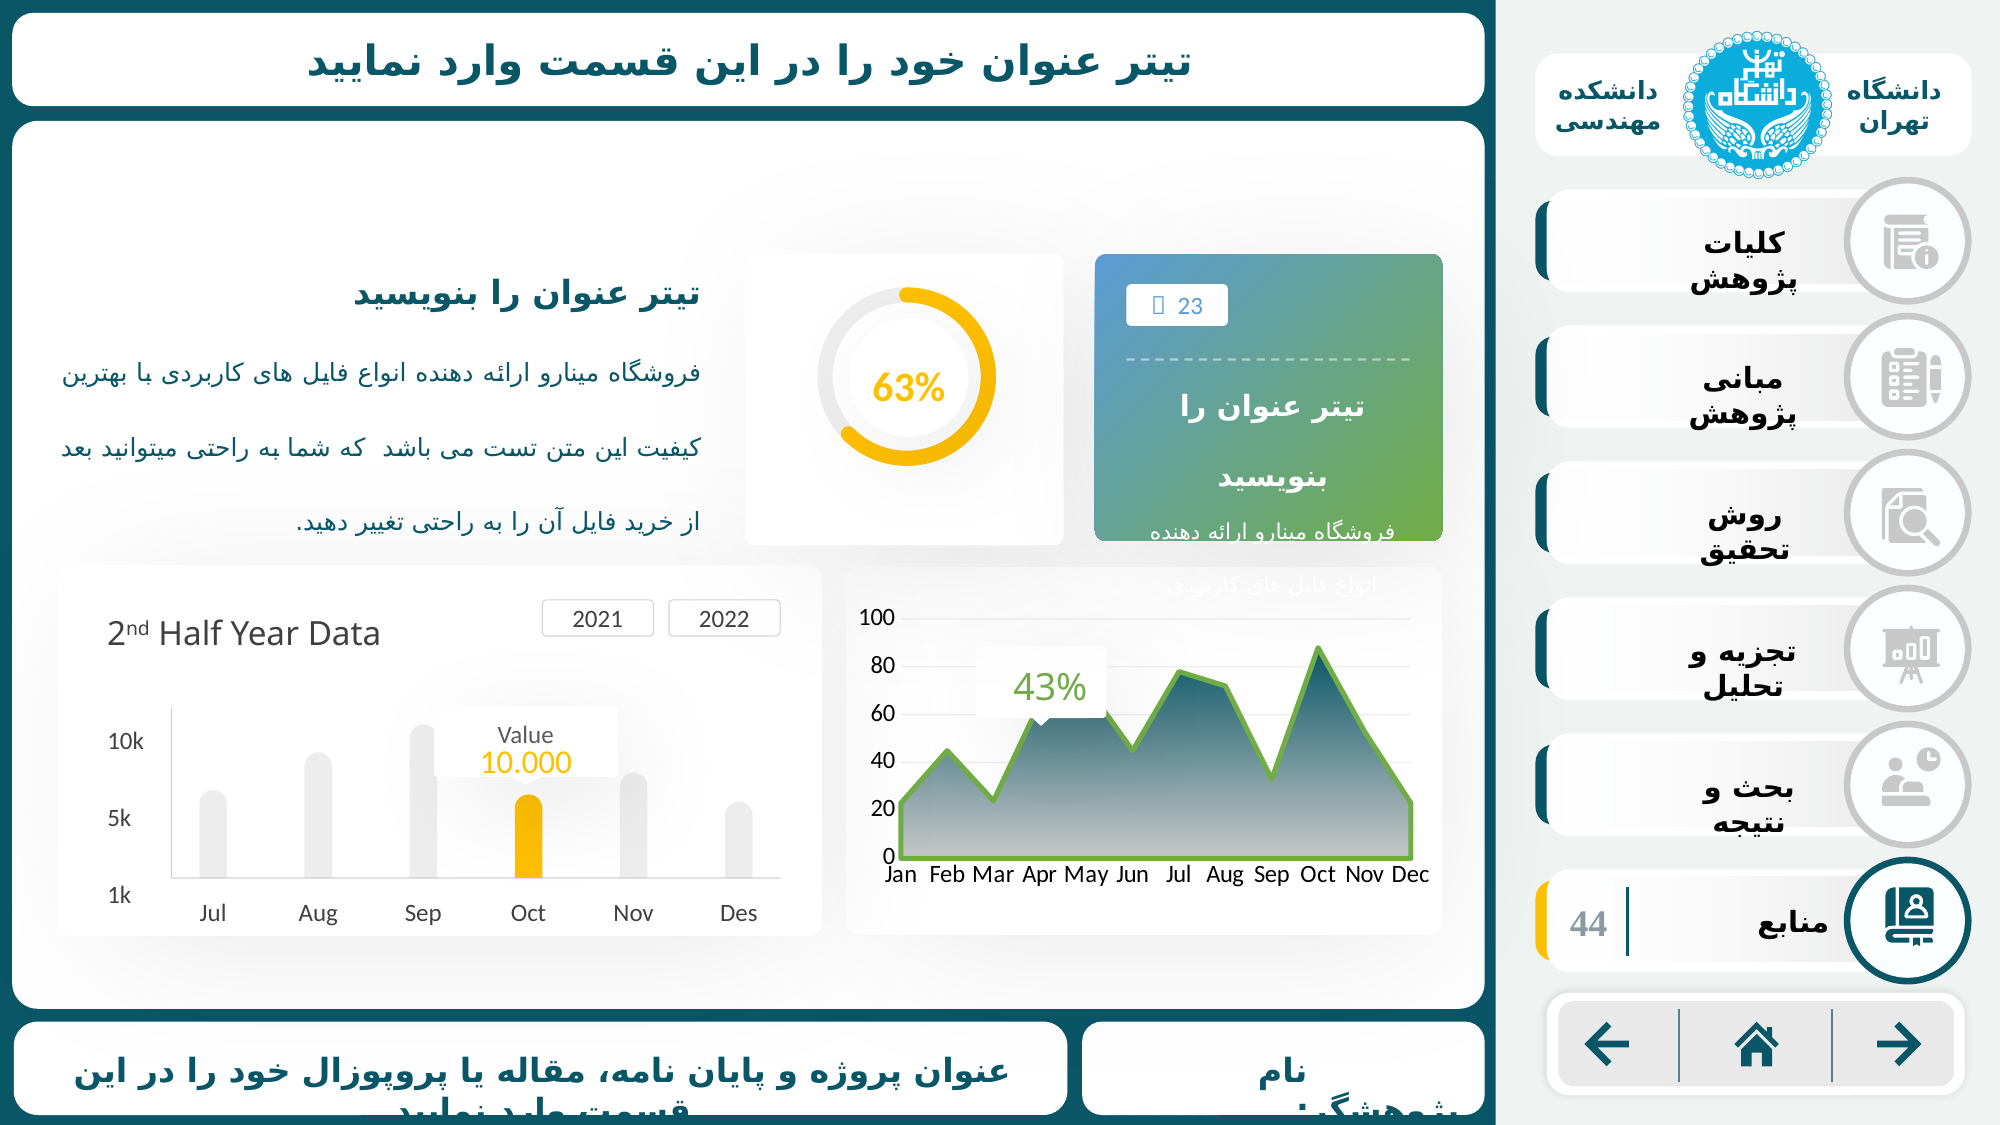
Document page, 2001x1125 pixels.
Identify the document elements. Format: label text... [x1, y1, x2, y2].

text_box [1885, 887, 1935, 947]
text_box بحث و نتیجه [1654, 760, 1844, 846]
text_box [1881, 747, 1941, 807]
text_box [1877, 1021, 1922, 1067]
text_box عنوان پروژه و پایان نامه، مقاله یا پروپوزال خود را در این قسمت وارد نمایید [19, 1041, 1067, 1125]
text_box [1881, 488, 1941, 547]
text_box کلیات پژوهش [1644, 216, 1844, 302]
text_box [1584, 1021, 1629, 1067]
text_box دانشکده مهندسی [1522, 67, 1683, 142]
text_box مبانی پژوهش [1642, 352, 1844, 437]
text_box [1881, 348, 1941, 408]
text_box تجزیه و تحلیل [1642, 624, 1844, 710]
text_box روش تحقیق [1646, 488, 1844, 573]
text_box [1881, 625, 1941, 684]
text_box منابع [1670, 895, 1844, 946]
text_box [58, 565, 822, 936]
text_box دانشگاه تهران [1832, 67, 1981, 142]
picture [1683, 31, 1832, 179]
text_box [1094, 254, 1443, 541]
text_box نام پژوهشگر:............... [1084, 1041, 1482, 1125]
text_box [745, 253, 1064, 546]
slide_number 44 [1549, 891, 1628, 952]
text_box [1883, 214, 1939, 270]
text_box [846, 566, 1443, 935]
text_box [1734, 1021, 1779, 1067]
text_box تیتر عنوان را بنویسید فروشگاه مینارو ارائه دهنده انواع فایل های کاربردی با بهترین کیفیت این متن تست می باشد که شما به راحتی میتوانید بعد از خرید فایل آن را به راحتی تغییر دهید. [45, 204, 717, 544]
text_box تیتر عنوان خود را در این قسمت وارد نمایید [19, 26, 1481, 92]
